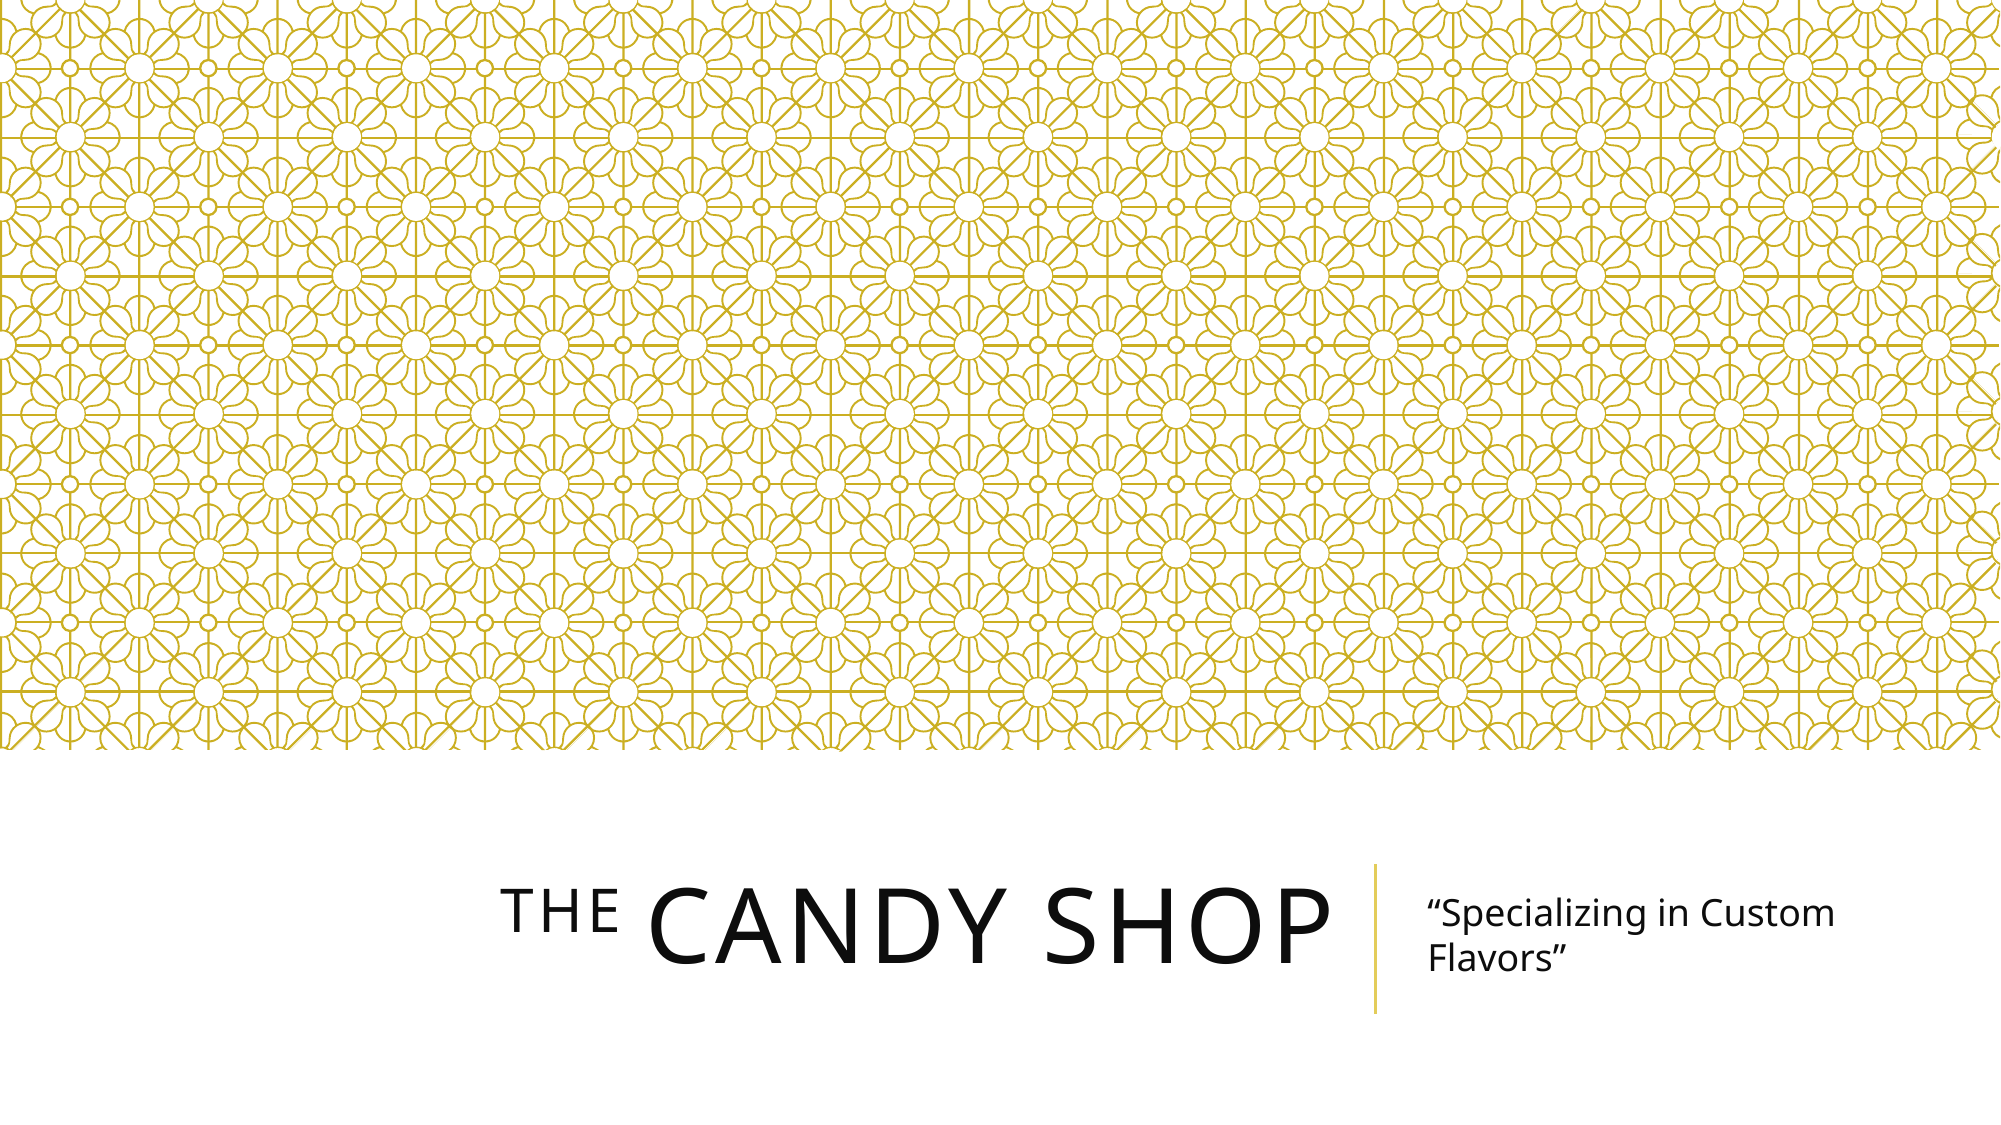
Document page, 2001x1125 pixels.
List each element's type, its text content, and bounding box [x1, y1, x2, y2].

subtitle “Specializing in Custom Flavors” [1412, 813, 1938, 1054]
title The Candy shop [75, 813, 1350, 1054]
